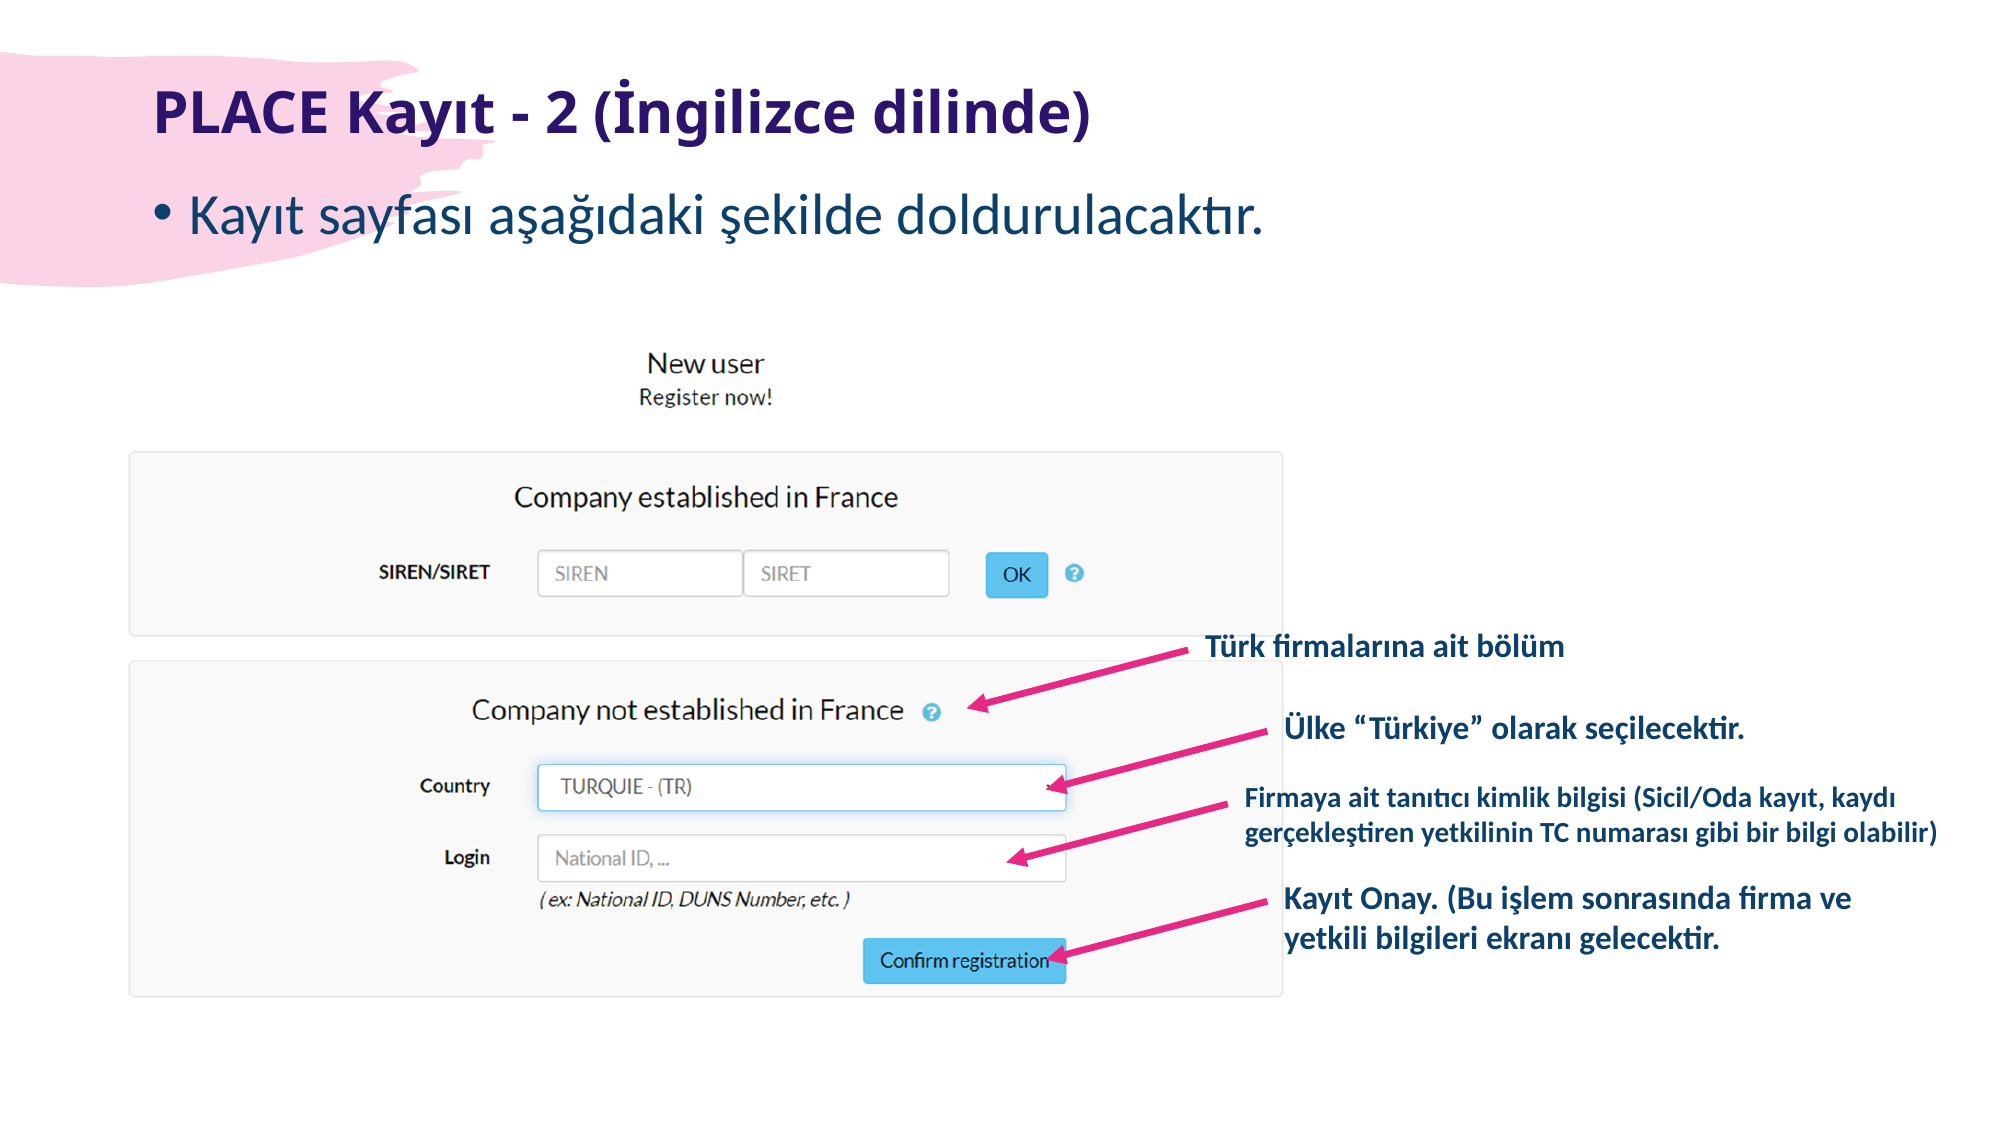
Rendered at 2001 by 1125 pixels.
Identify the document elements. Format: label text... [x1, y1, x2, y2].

text_box Türk firmalarına ait bölüm [1378, 617, 1633, 672]
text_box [966, 649, 1189, 709]
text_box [1006, 803, 1228, 863]
text_box Kayıt Onay. (Bu işlem sonrasında firma ve yetkili bilgileri ekranı gelecektir. [1378, 868, 1944, 964]
title PLACE Kayıt - 2 (İngilizce dilinde) [137, 59, 1863, 168]
list Kayıt sayfası aşağıdaki şekilde doldurulacaktır. [137, 168, 1863, 260]
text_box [1045, 731, 1268, 790]
text_box Firmaya ait tanıtıcı kimlik bilgisi (Sicil/Oda kayıt, kaydı gerçekleştiren yetkilinin TC numarası gibi bir bilgi olabilir) [1378, 771, 1982, 856]
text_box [1045, 901, 1268, 960]
text_box Ülke “Türkiye” olarak seçilecektir. [1378, 698, 1764, 754]
picture [93, 303, 1378, 1043]
